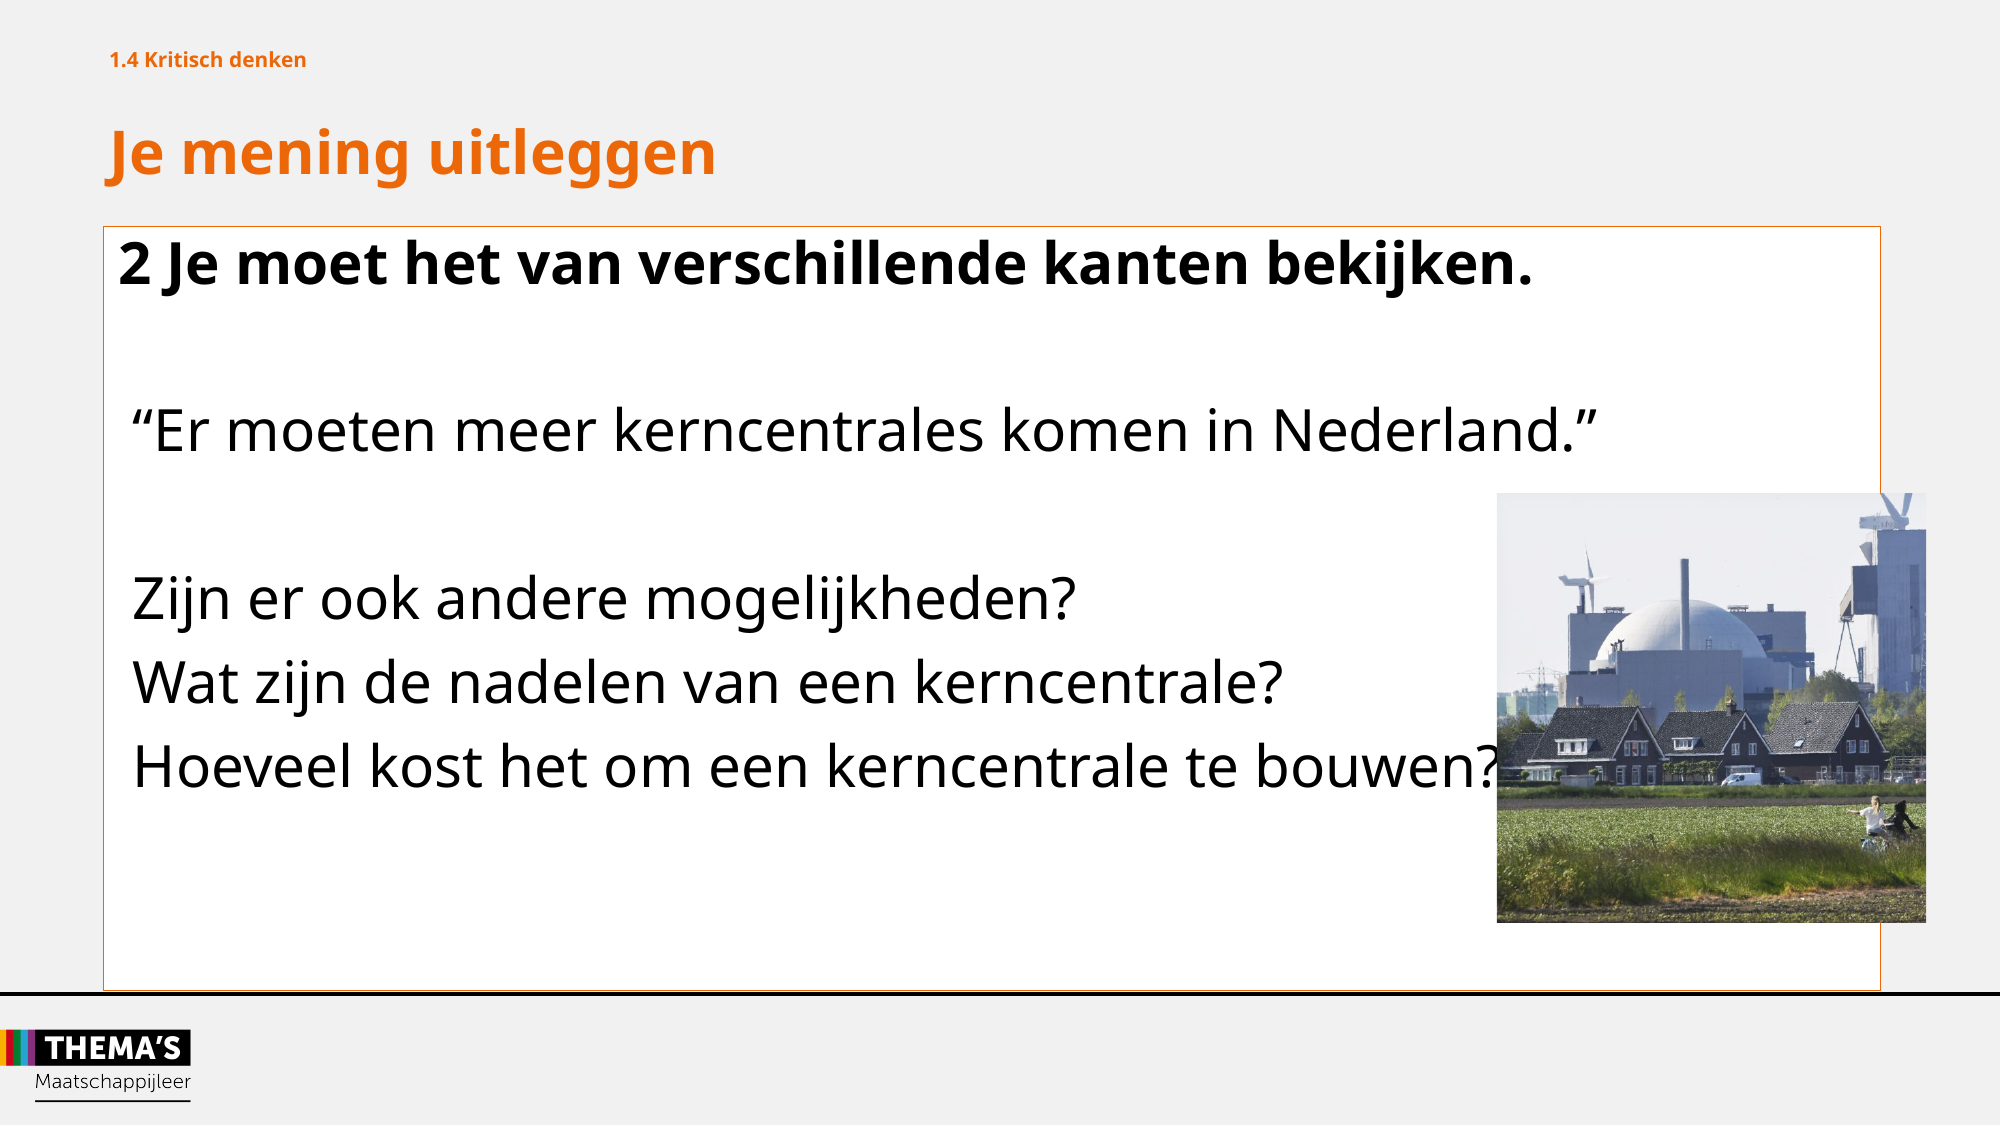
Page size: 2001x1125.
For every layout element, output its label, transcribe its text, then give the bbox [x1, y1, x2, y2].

picture [0, 993, 203, 1125]
list 1.4 Kritisch denken [94, 33, 941, 88]
list 2 Je moet het van verschillende kanten bekijken. “Er moeten meer kerncentrales komen in Nederland.” Zijn er ook andere mogelijkheden? Wat zijn de nadelen van een kerncentrale? Hoeveel kost het om een kerncentrale te bouwen? [103, 226, 1881, 991]
picture [1496, 493, 1927, 923]
list Je mening uitleggen [94, 114, 1879, 205]
